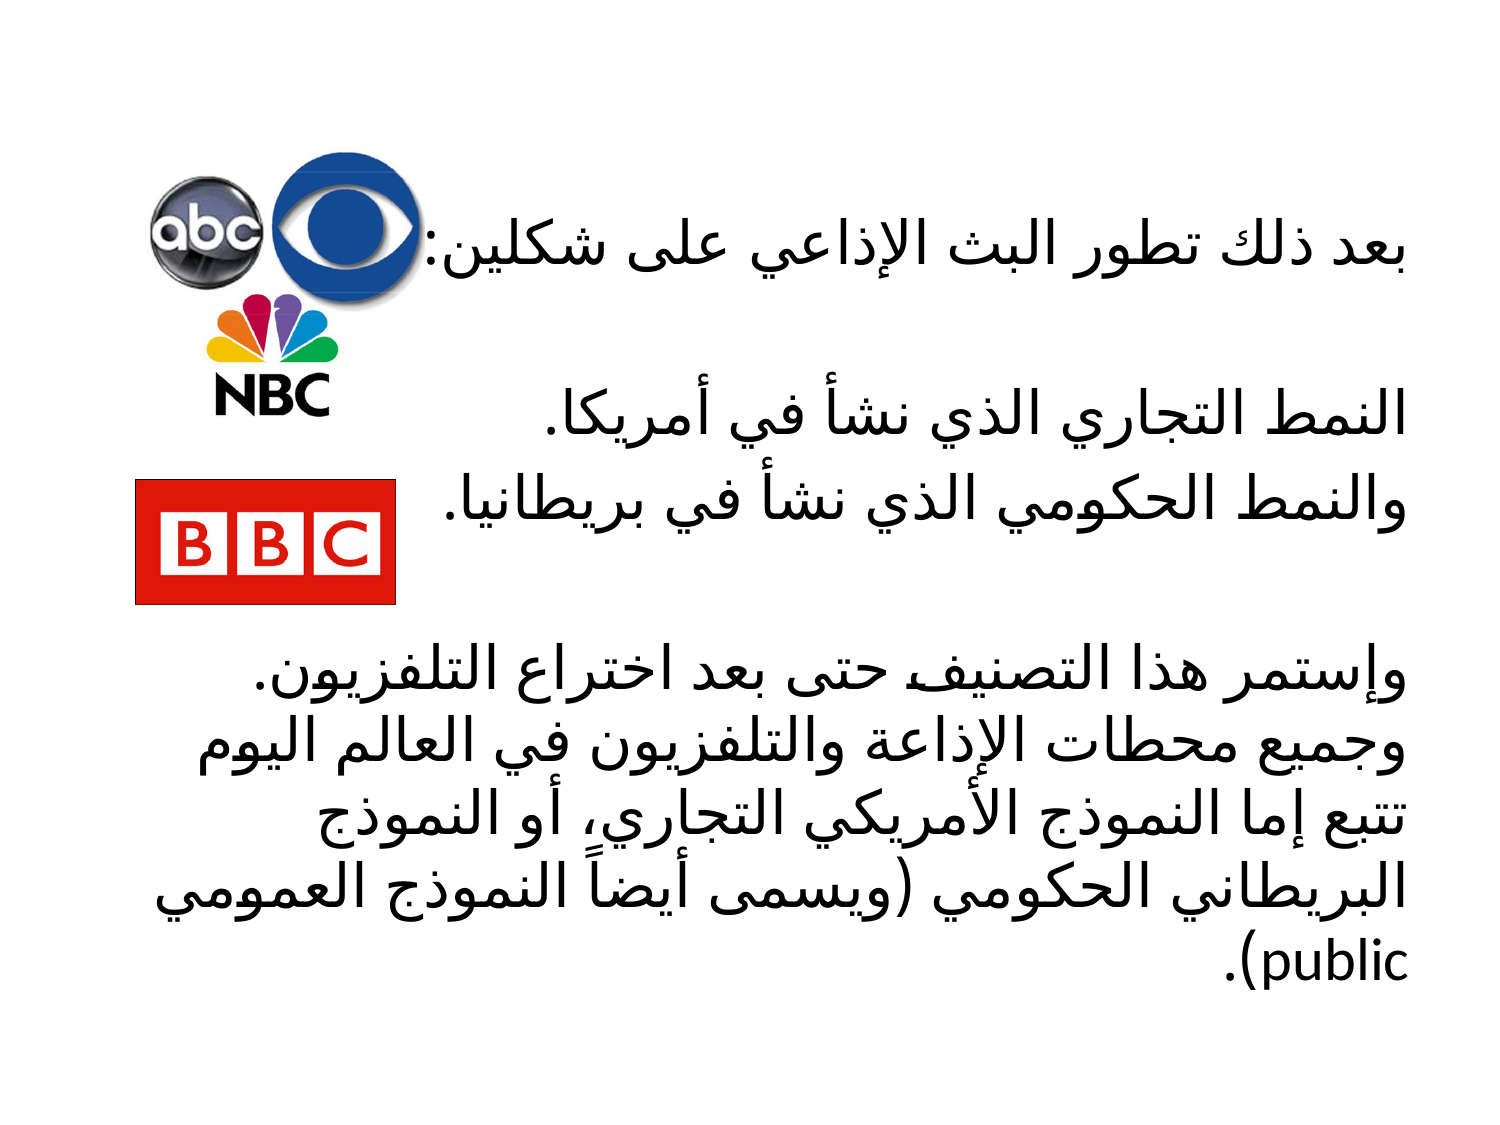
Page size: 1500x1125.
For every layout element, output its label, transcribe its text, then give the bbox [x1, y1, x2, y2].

picture [135, 479, 396, 605]
list بعد ذلك تطور البث الإذاعي على شكلين: النمط التجاري الذي نشأ في أمريكا. والنمط الحكومي الذي نشأ في بريطانيا. وإستمر هذا التصنيف حتى بعد اختراع التلفزيون. وجميع محطات الإذاعة والتلفزيون في العالم اليوم تتبع إما النموذج الأمريكي التجاري، أو النموذج البريطاني الحكومي (ويسمى أيضاً النموذج العمومي public). [123, 196, 1425, 1005]
picture [147, 148, 425, 423]
